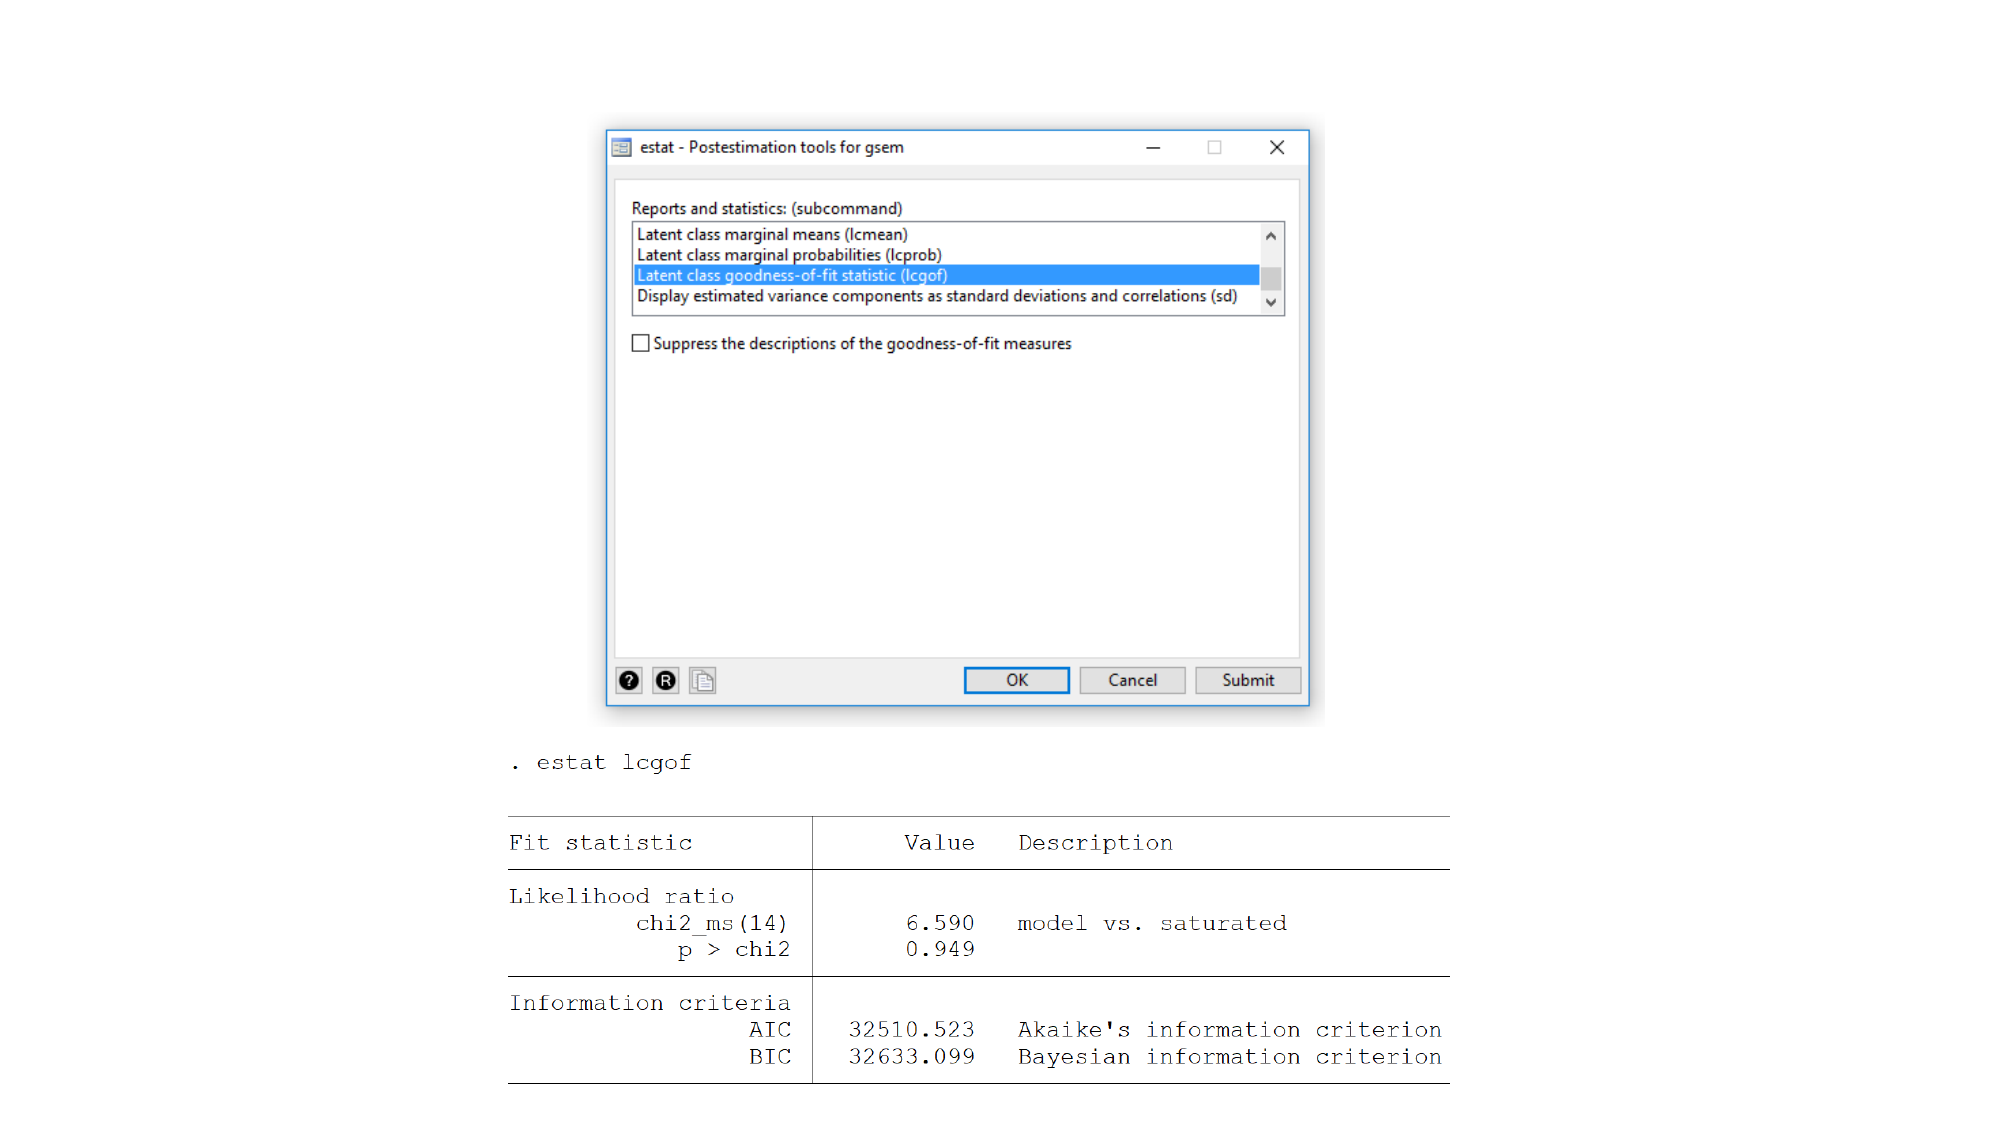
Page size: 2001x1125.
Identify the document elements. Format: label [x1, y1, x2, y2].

picture [587, 112, 1325, 727]
picture [499, 749, 1451, 1093]
